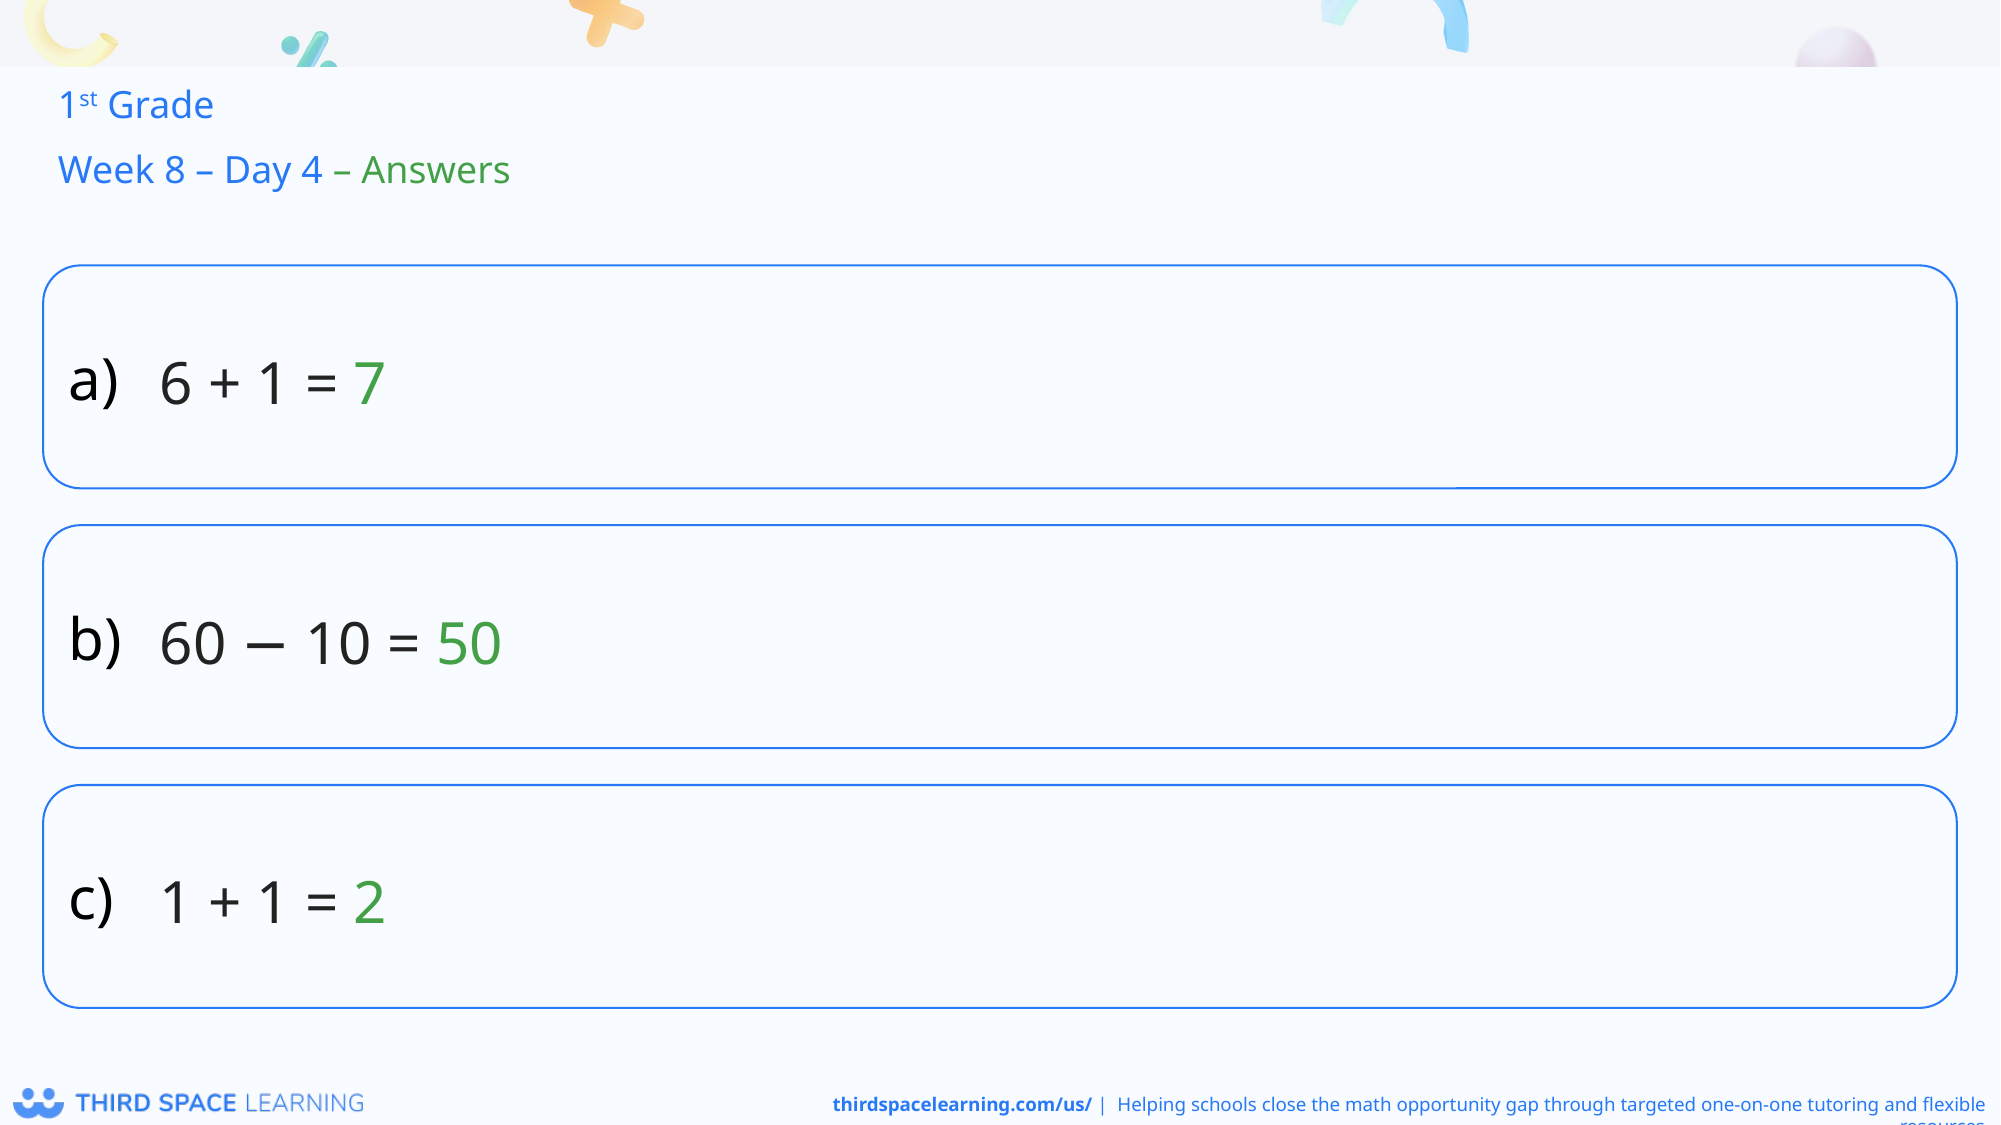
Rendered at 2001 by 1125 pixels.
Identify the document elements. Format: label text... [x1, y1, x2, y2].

list 60 − 10 = 50 [144, 548, 1922, 734]
text_box 1st Grade Week 8 – Day 4 – Answers [43, 73, 705, 212]
list 6 + 1 = 7 [144, 288, 1922, 474]
picture [13, 1088, 365, 1119]
list 1 + 1 = 2 [144, 807, 1922, 994]
picture [0, 0, 2000, 67]
